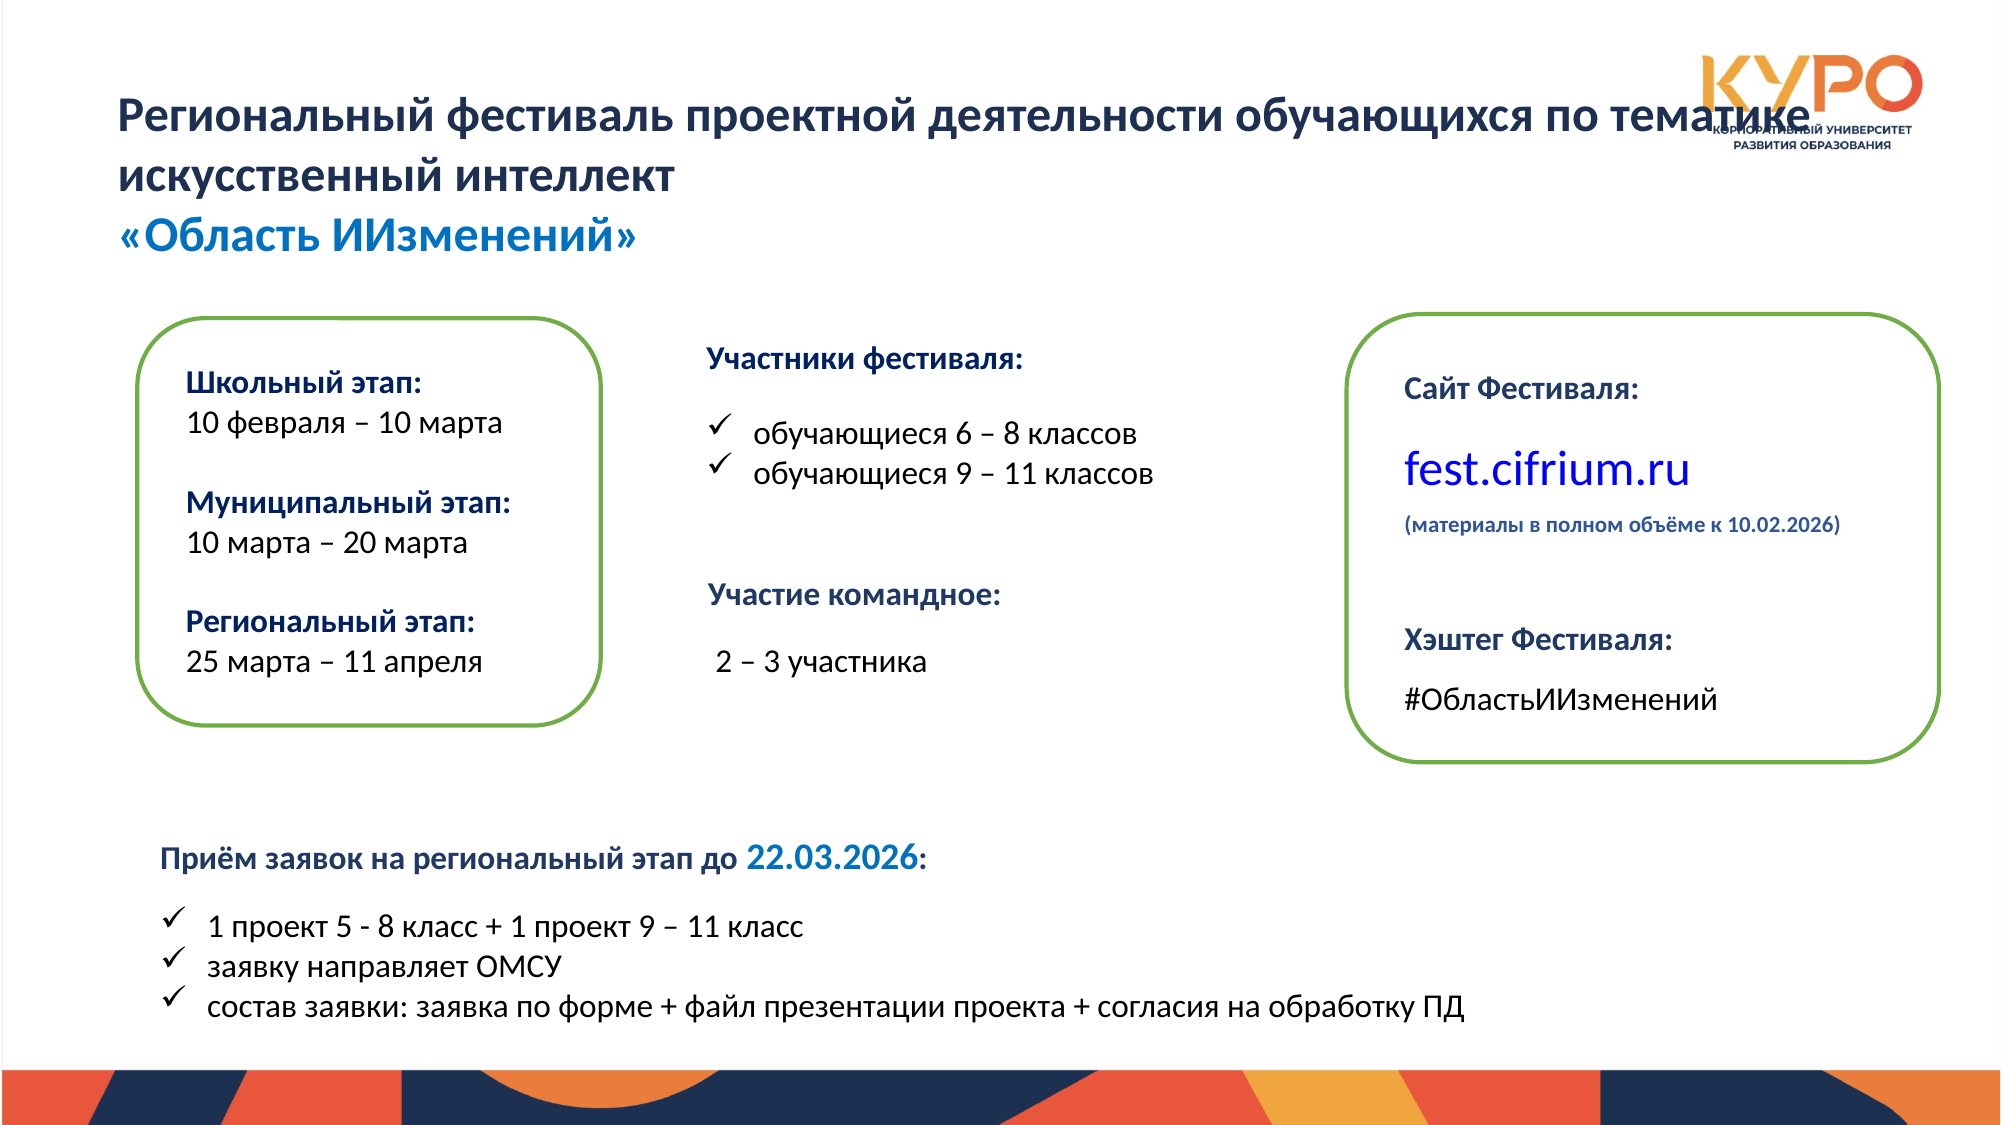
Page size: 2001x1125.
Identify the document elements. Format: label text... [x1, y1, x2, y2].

text_box Приём заявок на региональный этап до 22.03.2026: 1 проект 5 - 8 класс + 1 проект 9 – 11 класс заявку направляет ОМСУ состав заявки: заявка по форме + файл презентации проекта + согласия на обработку ПД [145, 824, 1482, 1032]
text_box Участие командное: 2 – 3 участника [693, 564, 1018, 687]
text_box [1344, 311, 1923, 758]
text_box Сайт Фестиваля: fest.cifrium.ru (материалы в полном объёме к 10.02.2026) Хэштег Фестиваля: #ОбластьИИзменений [1389, 338, 1950, 769]
text_box Школьный этап: 10 февраля – 10 марта Муниципальный этап: 10 марта – 20 марта Региональный этап: 25 марта – 11 апреля [171, 352, 527, 687]
text_box Региональный фестиваль проектной деятельности обучающихся по тематике искусственный интеллект «Область ИИзменений» [97, 61, 1854, 282]
picture [0, 0, 2001, 1125]
text_box [135, 316, 603, 728]
text_box Участники фестиваля: обучающиеся 6 – 8 классов обучающиеся 9 – 11 классов [691, 329, 1371, 499]
